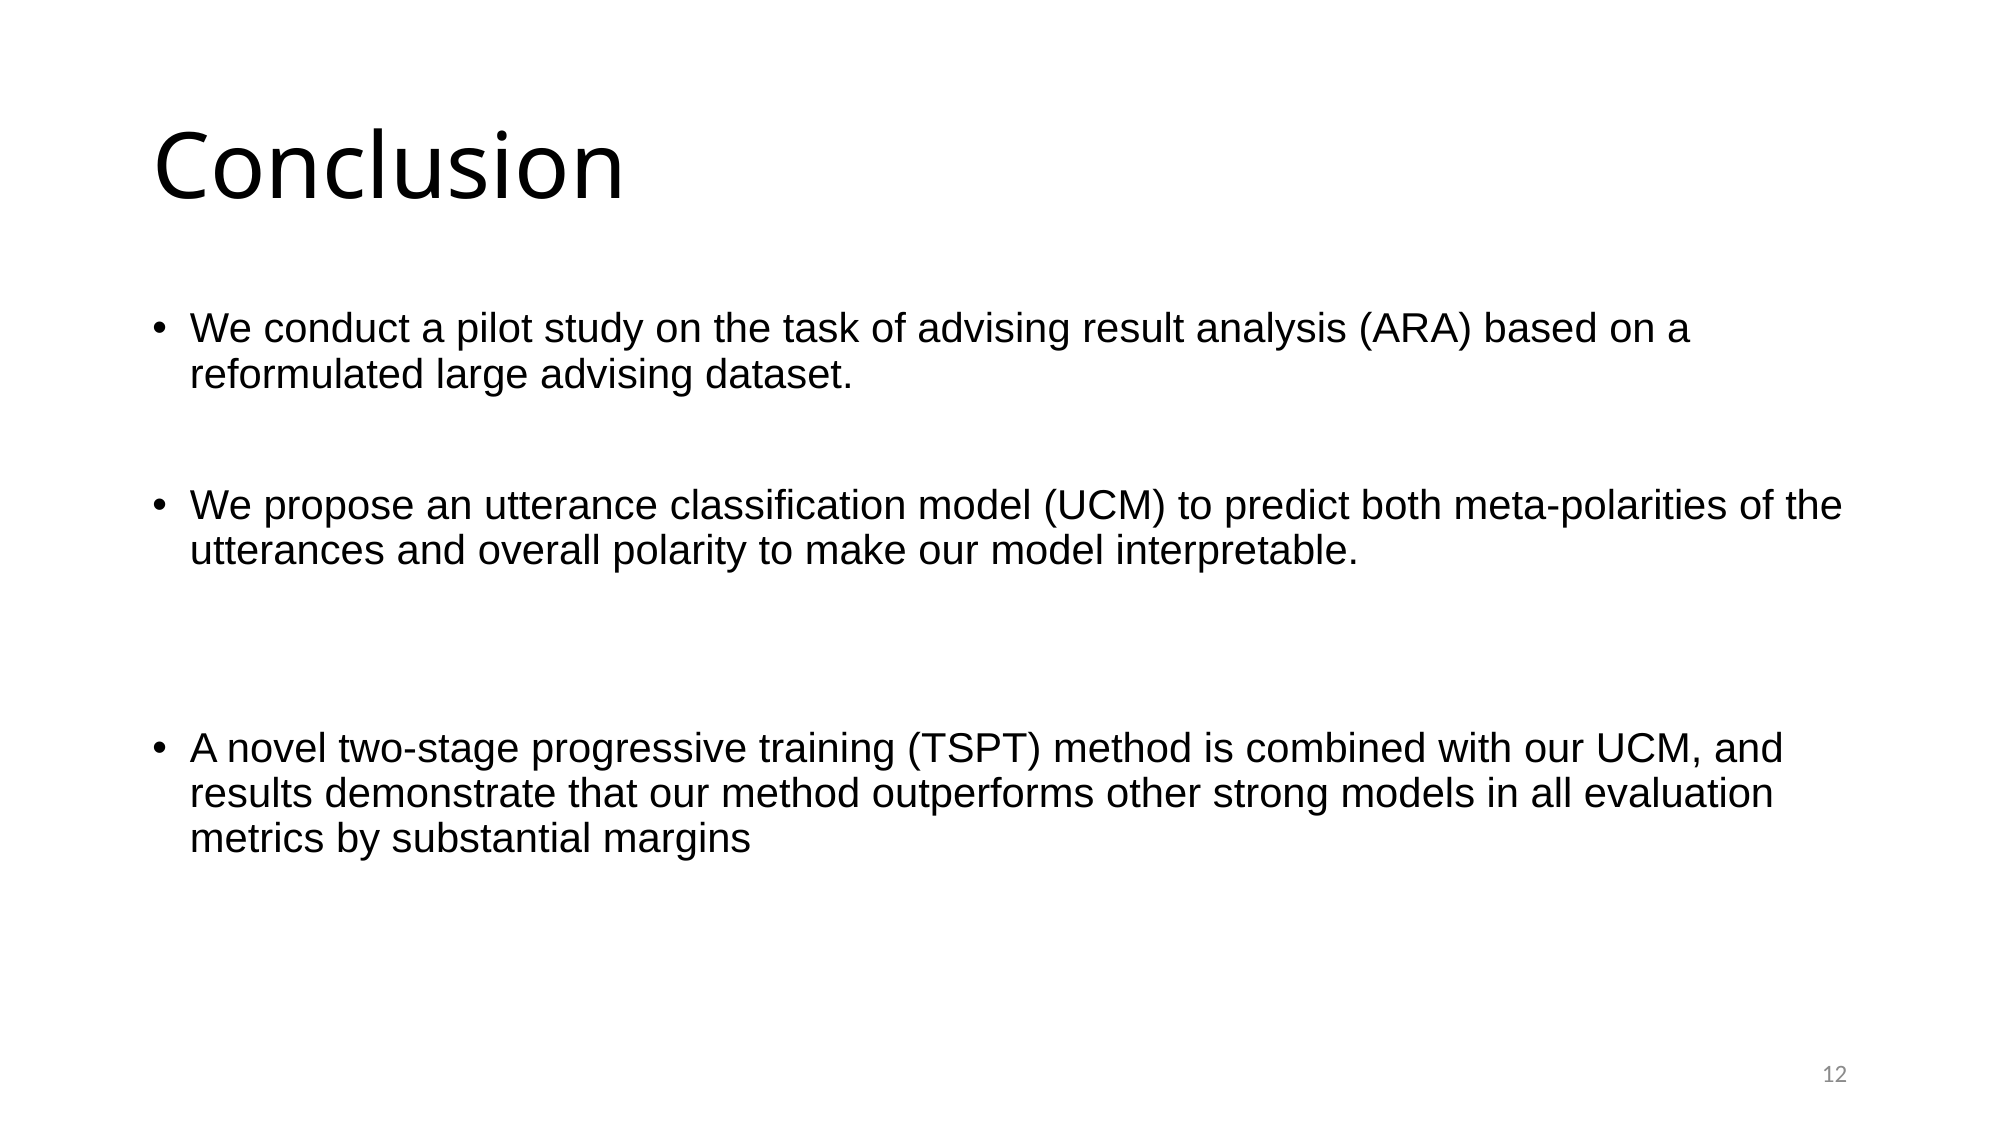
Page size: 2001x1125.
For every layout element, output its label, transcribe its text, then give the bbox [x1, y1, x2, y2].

list We conduct a pilot study on the task of advising result analysis (ARA) based on a reformulated large advising dataset. We propose an utterance classification model (UCM) to predict both meta-polarities of the utterances and overall polarity to make our model interpretable. A novel two-stage progressive training (TSPT) method is combined with our UCM, and results demonstrate that our method outperforms other strong models in all evaluation metrics by substantial margins [137, 299, 1863, 1014]
slide_number 12 [1412, 1042, 1863, 1103]
title Conclusion [137, 59, 1863, 278]
